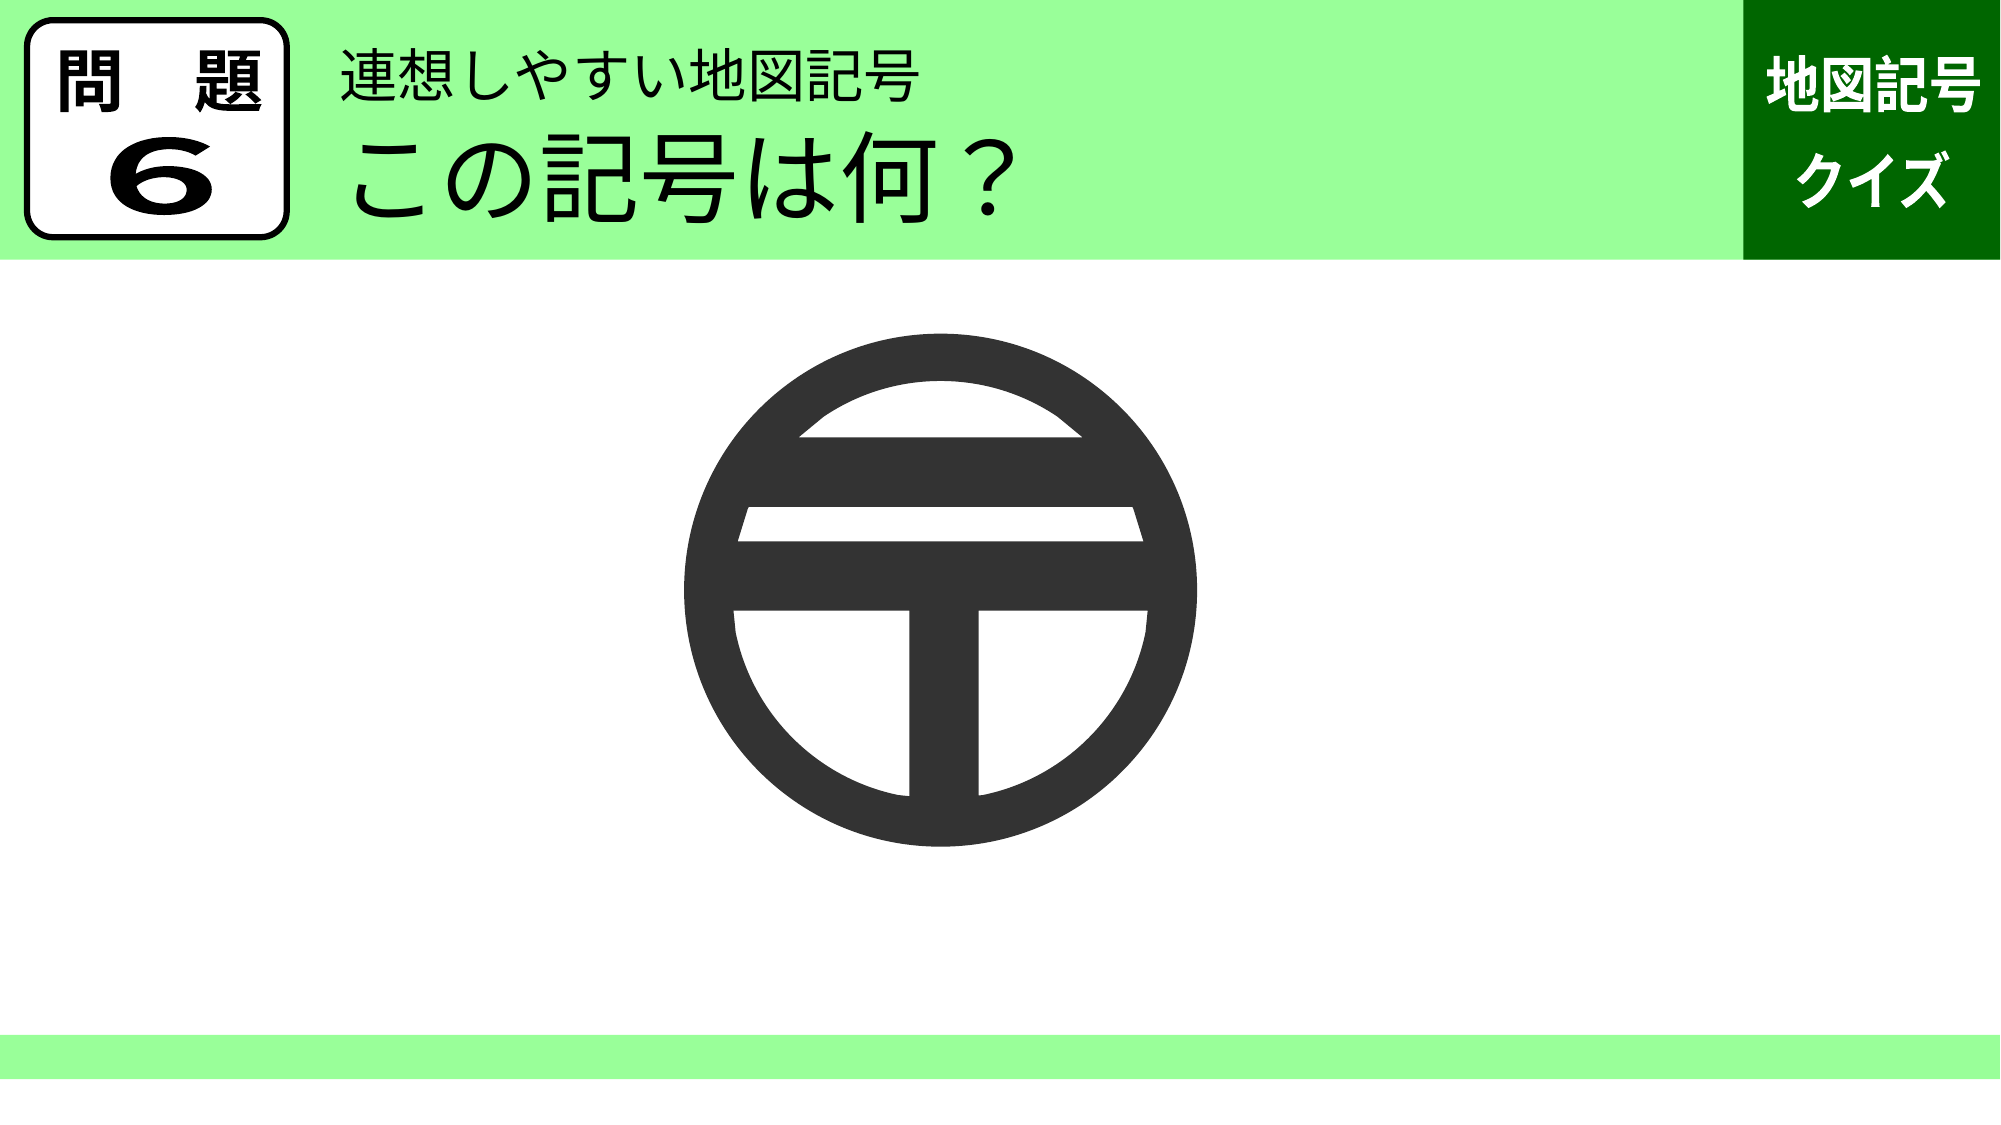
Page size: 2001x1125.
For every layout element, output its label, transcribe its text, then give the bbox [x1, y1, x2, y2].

text_box [684, 333, 1198, 847]
text_box この記号は何？ [324, 107, 1055, 243]
text_box 連想しやすい地図記号 [325, 32, 937, 117]
text_box [0, 1034, 2000, 1080]
